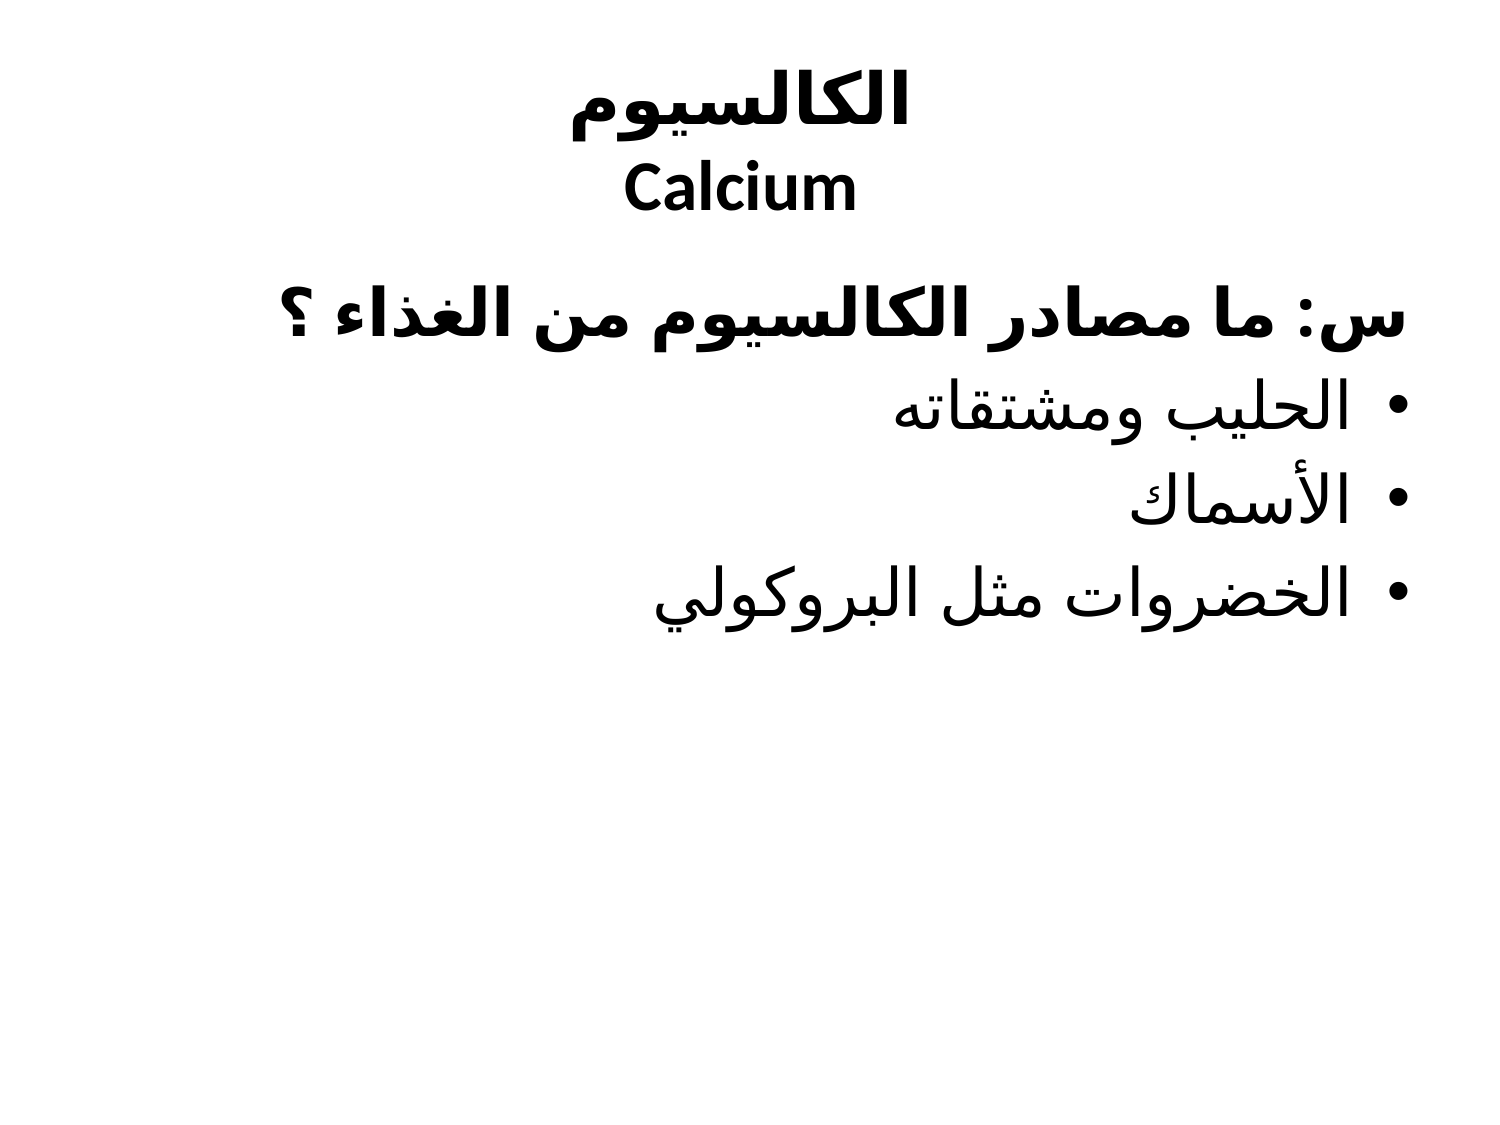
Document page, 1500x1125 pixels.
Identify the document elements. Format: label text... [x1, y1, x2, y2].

title الكالسيوم Calcium [75, 45, 1425, 233]
list س: ما مصادر الكالسيوم من الغذاء ؟ الحليب ومشتقاته الأسماك الخضروات مثل البروكولي [75, 262, 1425, 1005]
